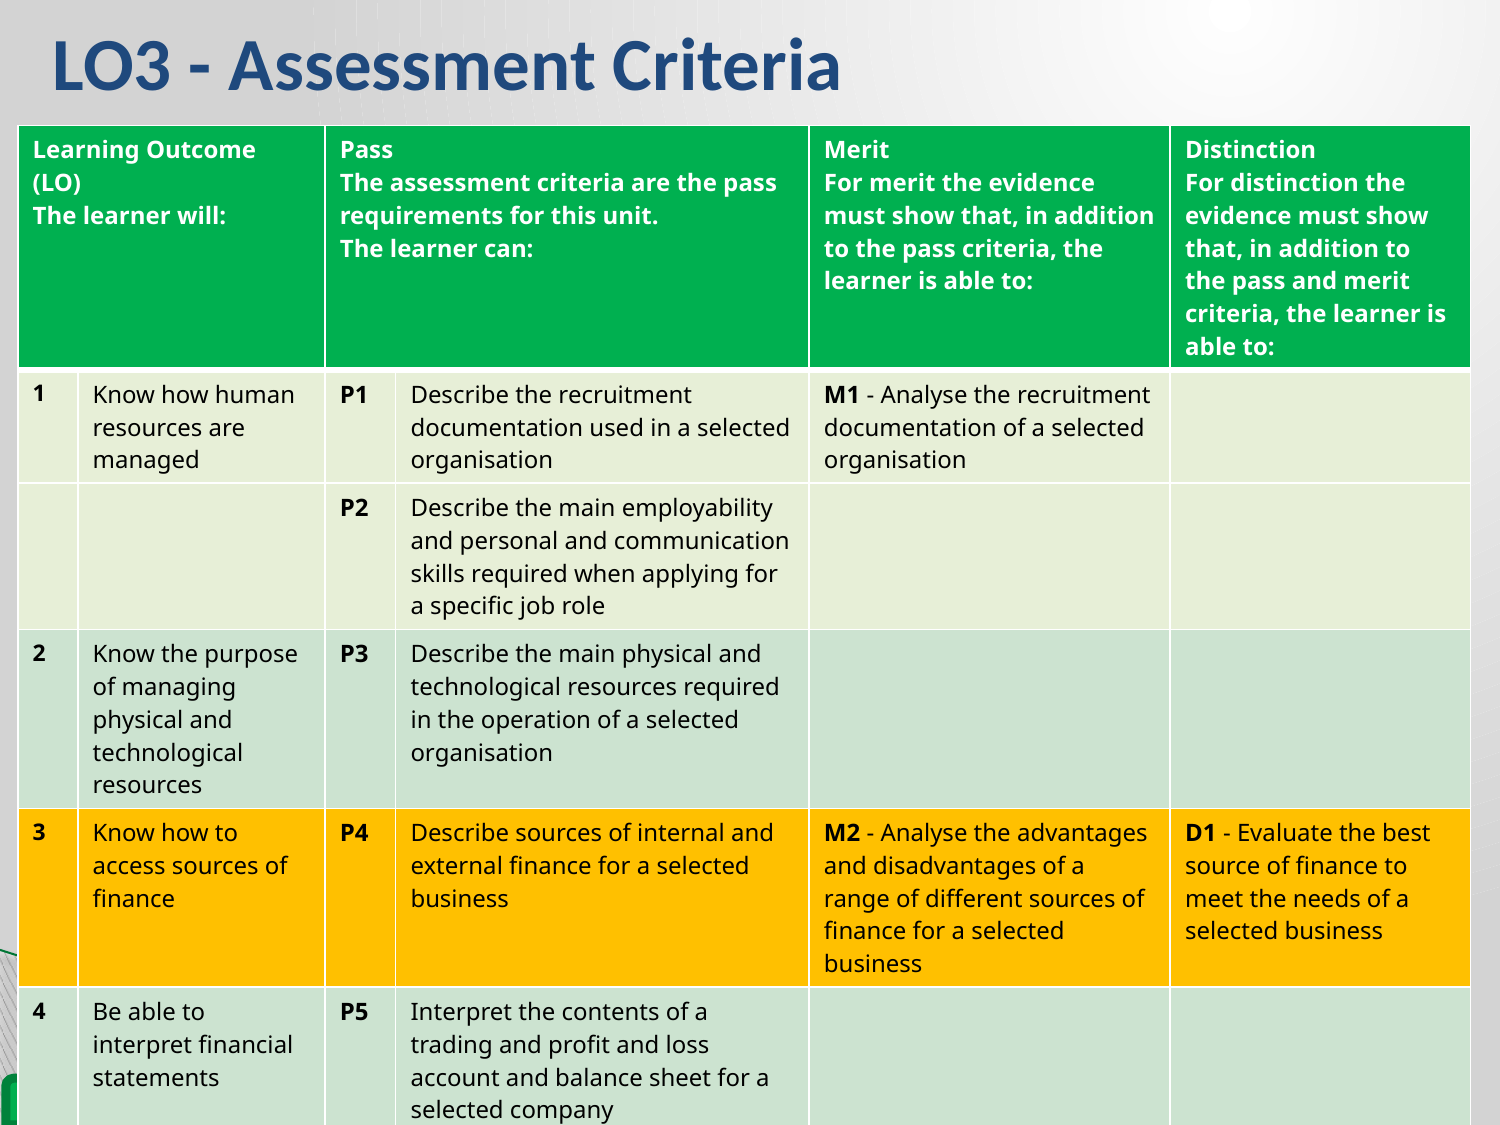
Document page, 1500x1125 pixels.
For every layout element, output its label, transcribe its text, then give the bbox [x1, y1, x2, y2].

table_header Learning Outcome (LO) The learner will: [19, 126, 324, 367]
table_header Merit For merit the evidence must show that, in addition to the pass criteria, the learner is able to: [810, 126, 1169, 367]
table_cell [810, 484, 1169, 629]
table_cell [1171, 484, 1470, 629]
table_header Pass The assessment criteria are the pass requirements for this unit. The learner can: [326, 126, 808, 367]
table_cell Describe the main employability and personal and communication skills required when applying for a specific job role [396, 484, 808, 629]
table_cell 4 [19, 988, 77, 1125]
table_cell Know the purpose of managing physical and technological resources [79, 630, 324, 808]
table_cell P1 [326, 373, 395, 482]
table_cell Describe the recruitment documentation used in a selected organisation [396, 373, 808, 482]
table_cell Know how human resources are managed [79, 373, 324, 482]
table_cell P3 [326, 630, 395, 808]
table_cell [79, 484, 324, 629]
table_cell Describe the main physical and technological resources required in the operation of a selected organisation [396, 630, 808, 808]
title LO3 - Assessment Criteria [37, 19, 1471, 102]
table_cell [1171, 988, 1470, 1125]
table_cell [810, 630, 1169, 808]
table_cell Know how to access sources of finance [79, 809, 324, 986]
table_cell [1171, 630, 1470, 808]
table_cell Interpret the contents of a trading and profit and loss account and balance sheet for a selected company [396, 988, 808, 1125]
table_cell P2 [326, 484, 395, 629]
table_cell [19, 484, 77, 629]
table_cell P4 [326, 809, 395, 986]
table_cell [1171, 373, 1470, 482]
table_cell [810, 988, 1169, 1125]
table_cell Be able to interpret financial statements [79, 988, 324, 1125]
table_cell P5 [326, 988, 395, 1125]
table_cell Describe sources of internal and external finance for a selected business [396, 809, 808, 986]
table_cell D1 - Evaluate the best source of finance to meet the needs of a selected business [1171, 809, 1470, 986]
table_header Distinction For distinction the evidence must show that, in addition to the pass and merit criteria, the learner is able to: [1171, 126, 1470, 367]
table_cell 1 [19, 373, 77, 482]
table_cell 2 [19, 630, 77, 808]
table_cell M1 - Analyse the recruitment documentation of a selected organisation [810, 373, 1169, 482]
table_cell M2 - Analyse the advantages and disadvantages of a range of different sources of finance for a selected business [810, 809, 1169, 986]
table_cell 3 [19, 809, 77, 986]
